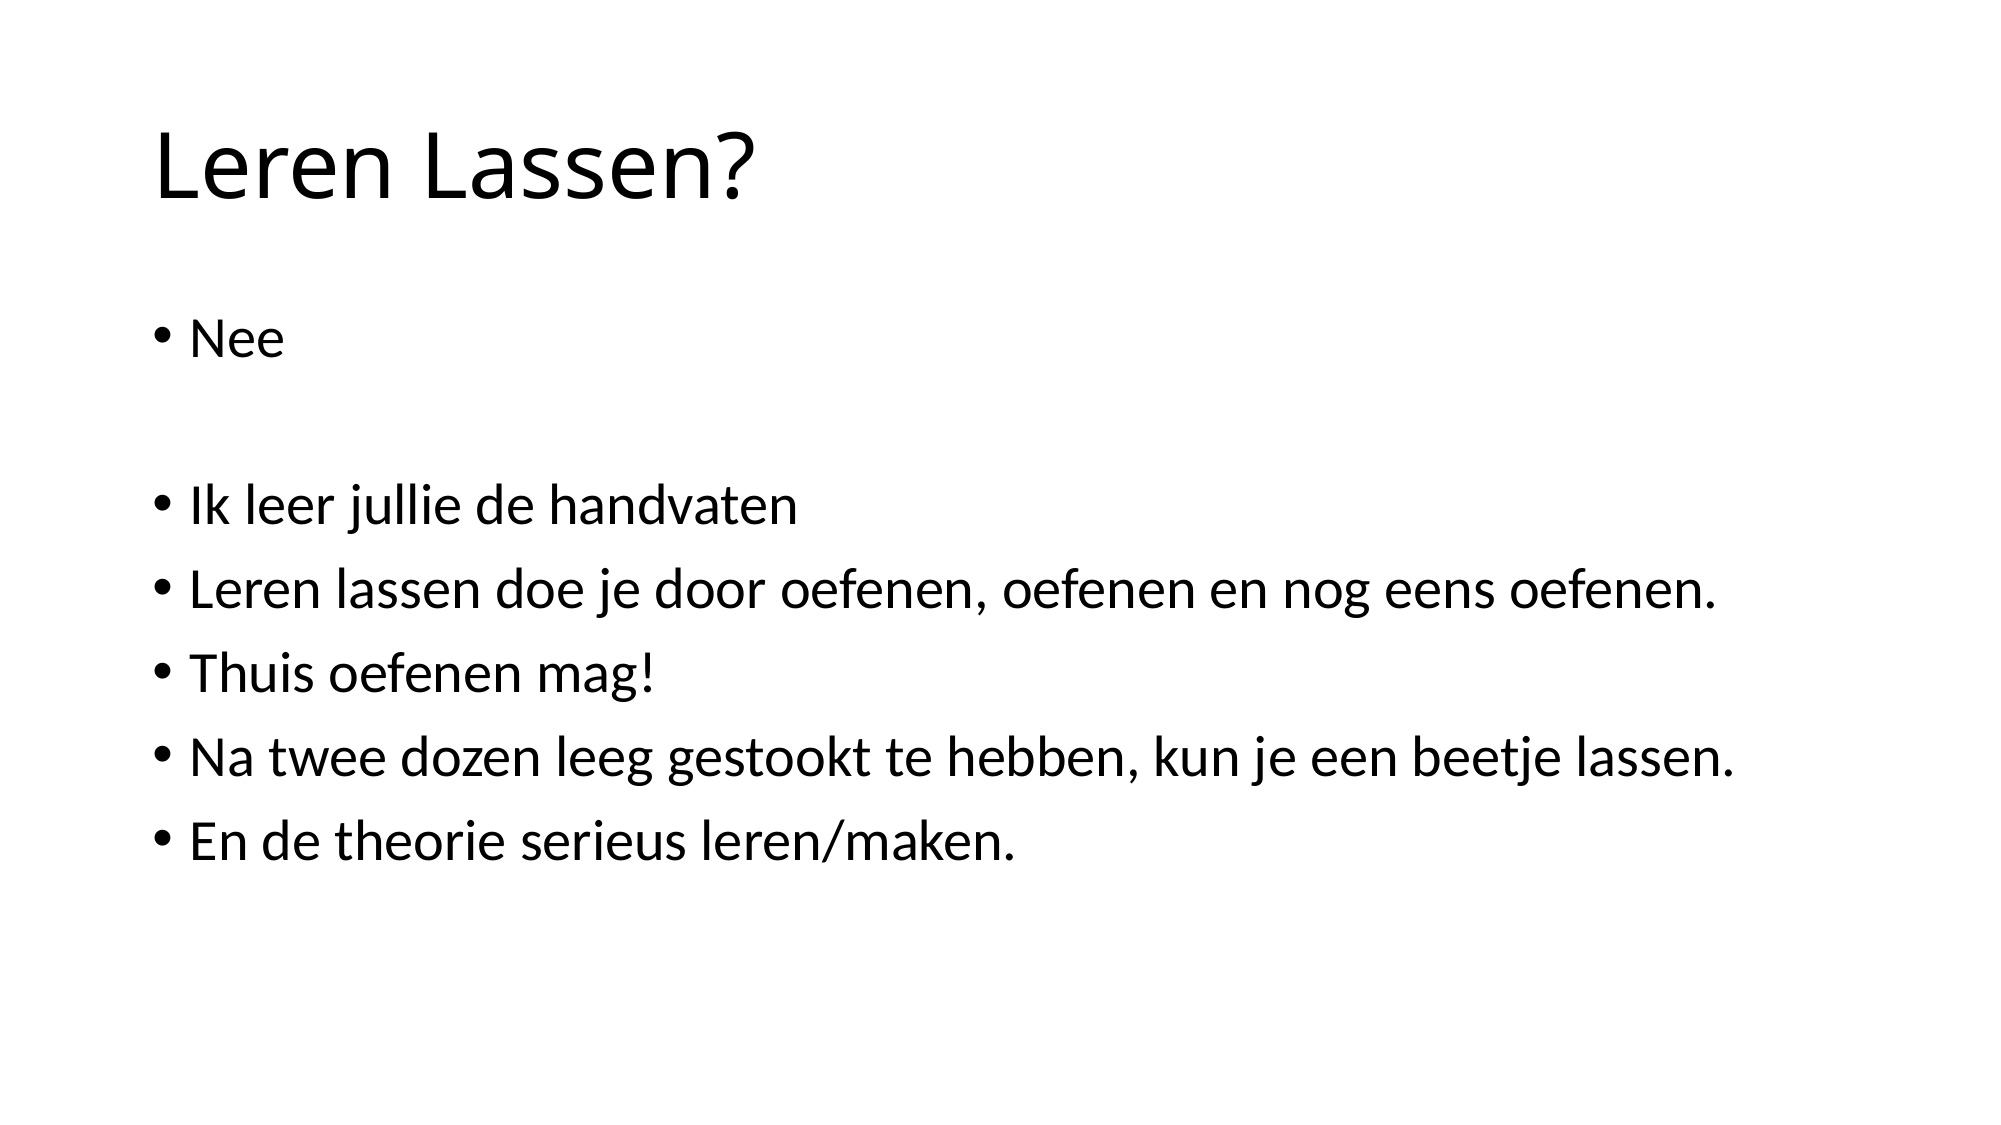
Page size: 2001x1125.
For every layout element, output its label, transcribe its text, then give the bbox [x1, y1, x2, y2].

list Nee Ik leer jullie de handvaten Leren lassen doe je door oefenen, oefenen en nog eens oefenen. Thuis oefenen mag! Na twee dozen leeg gestookt te hebben, kun je een beetje lassen. En de theorie serieus leren/maken. [137, 299, 1863, 1014]
title Leren Lassen? [137, 59, 1863, 278]
